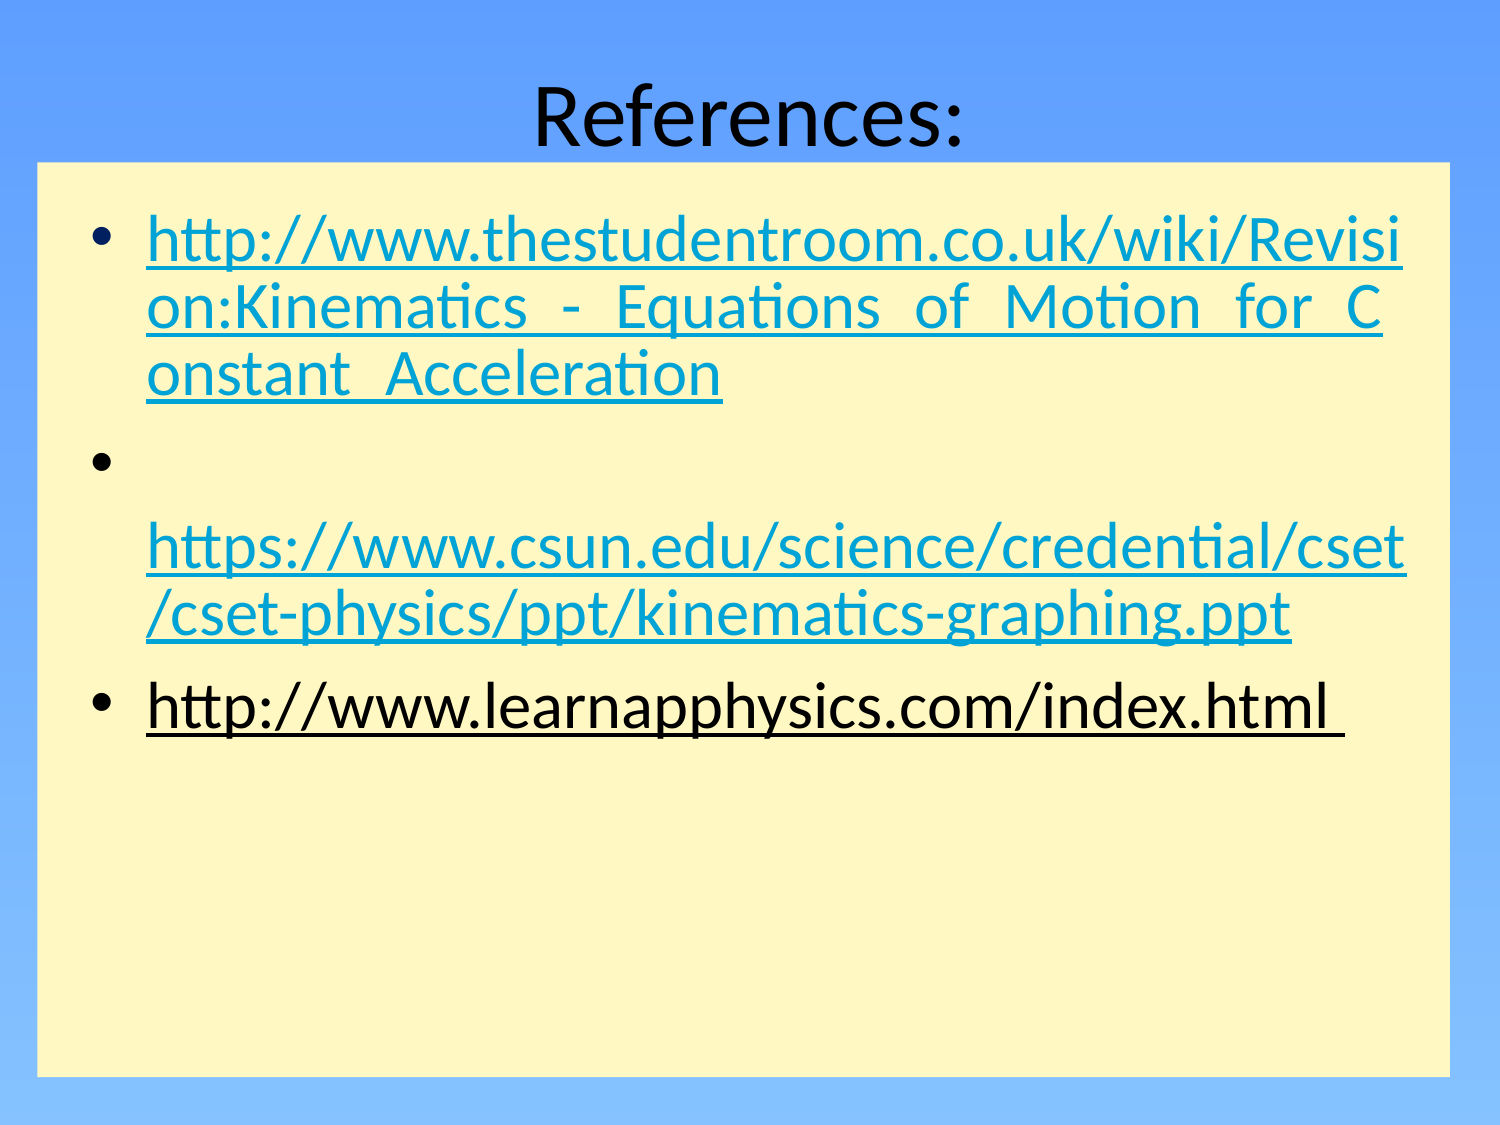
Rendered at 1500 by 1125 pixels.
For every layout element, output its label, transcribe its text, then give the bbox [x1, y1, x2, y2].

list http://www.thestudentroom.co.uk/wiki/Revision:Kinematics_-_Equations_of_Motion_for_Constant_Acceleration https://www.csun.edu/science/credential/cset/cset-physics/ppt/kinematics-graphing.ppt http://www.learnapphysics.com/index.html [75, 187, 1425, 930]
text_box [37, 162, 1450, 1078]
title References: [75, 45, 1425, 175]
